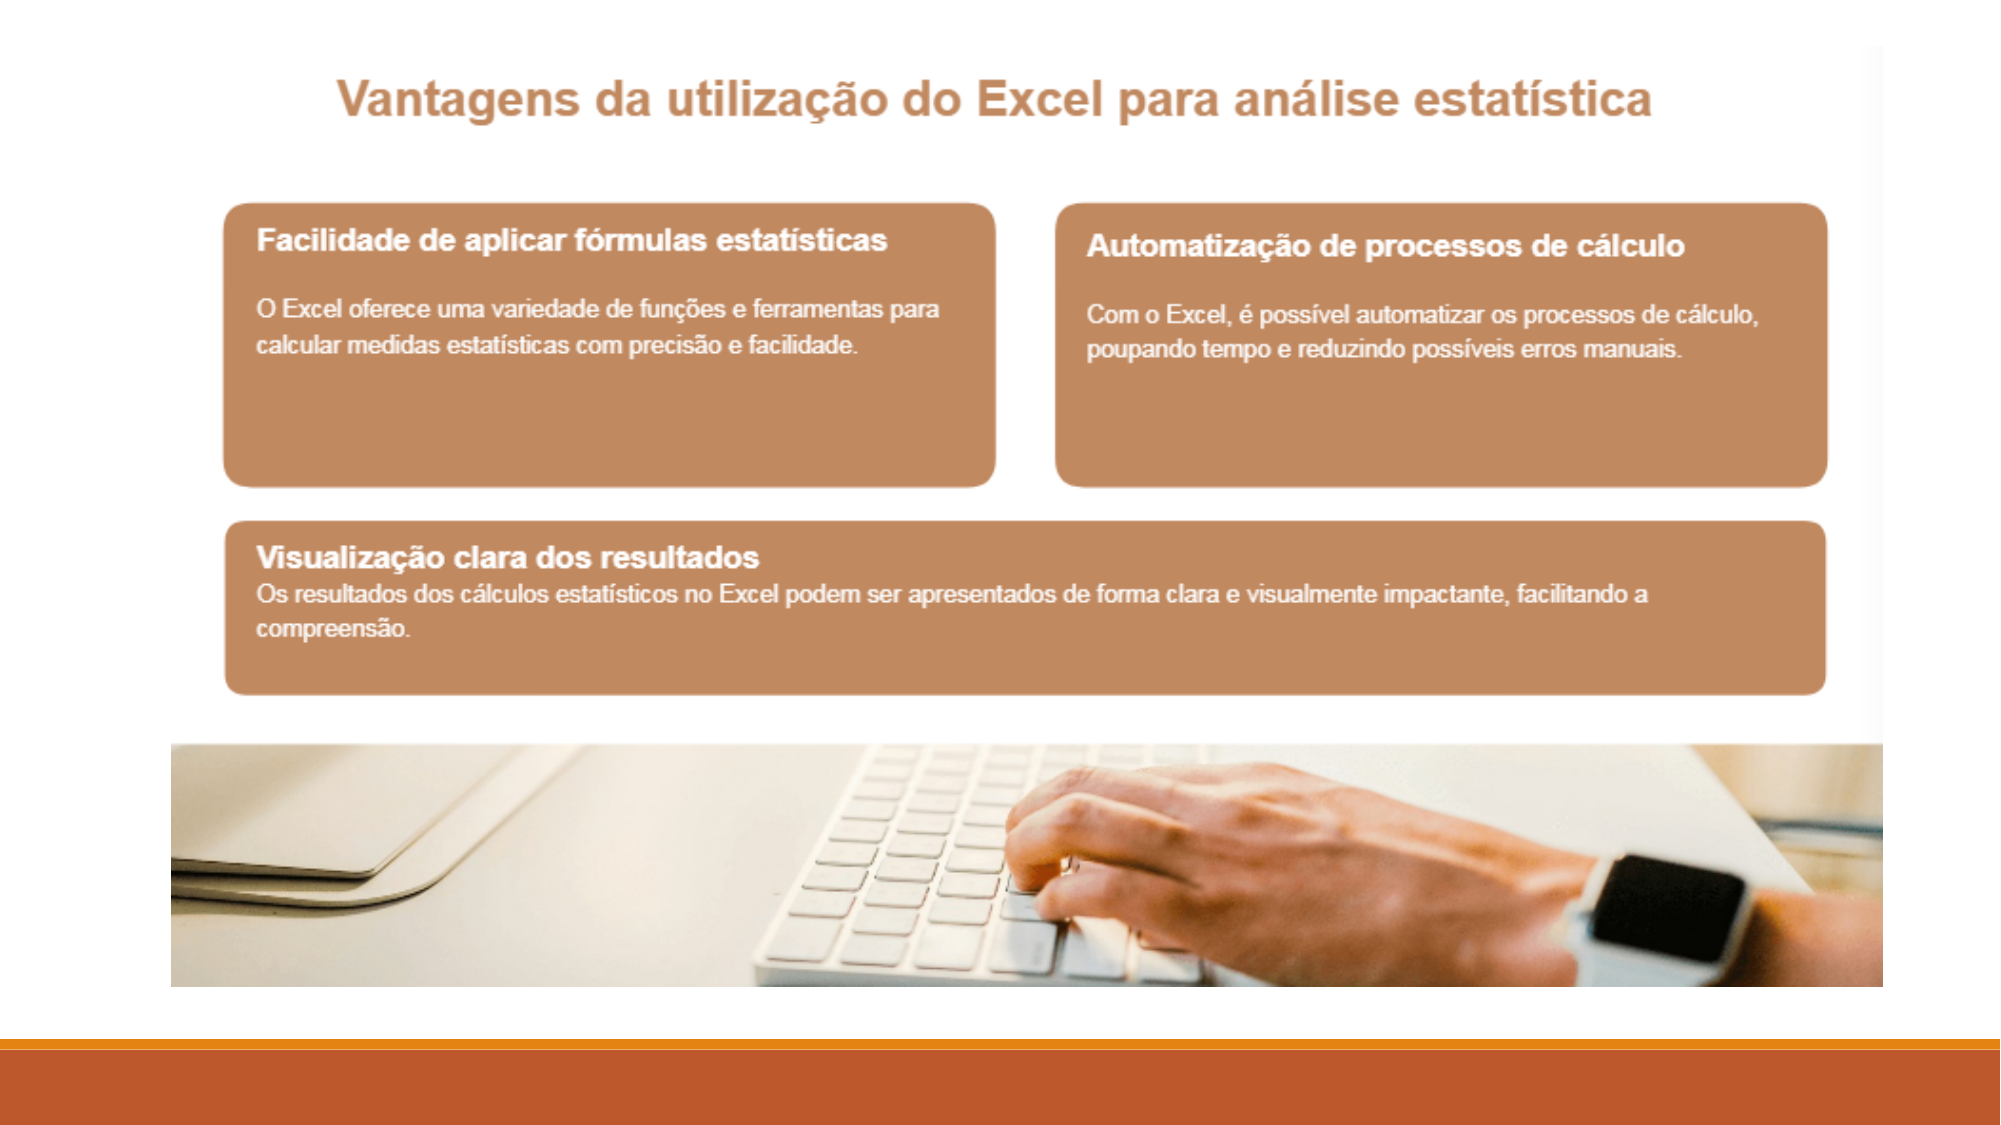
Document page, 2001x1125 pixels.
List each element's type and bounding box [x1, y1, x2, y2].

picture [171, 46, 1883, 987]
